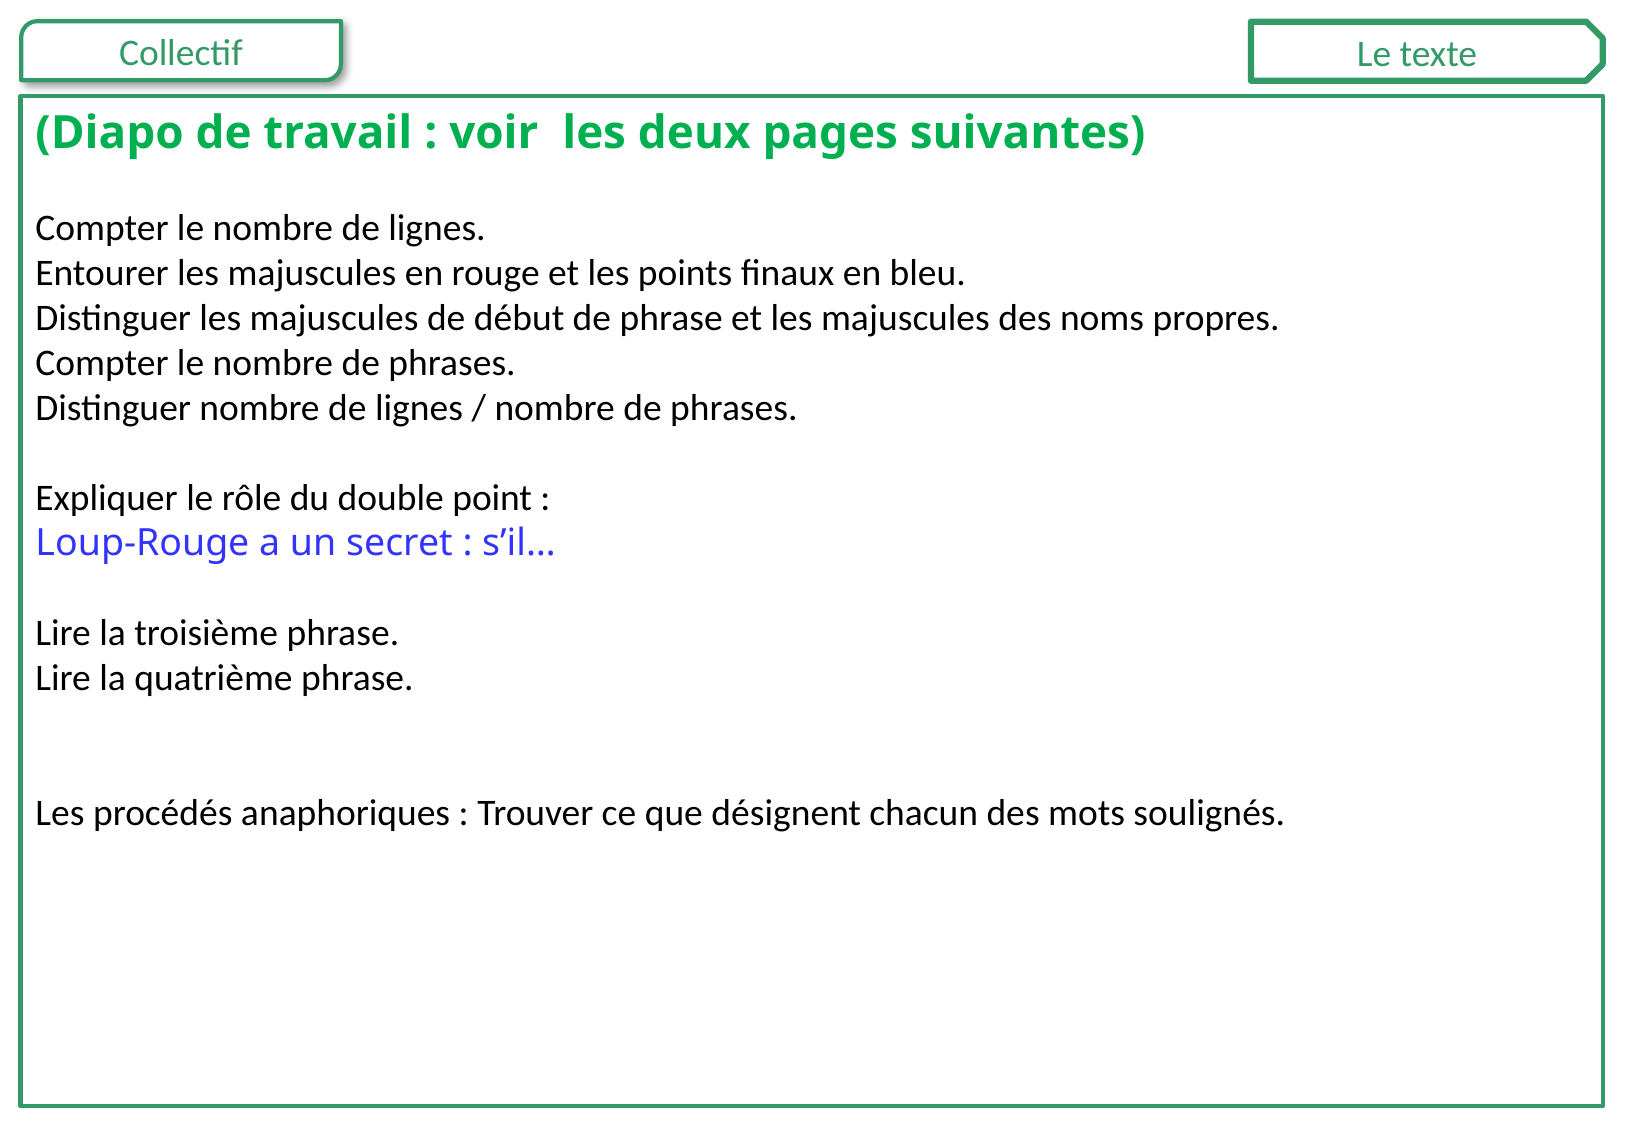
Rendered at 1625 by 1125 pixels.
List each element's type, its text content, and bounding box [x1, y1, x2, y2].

list (Diapo de travail : voir les deux pages suivantes) Compter le nombre de lignes. Entourer les majuscules en rouge et les points finaux en bleu. Distinguer les majuscules de début de phrase et les majuscules des noms propres. Compter le nombre de phrases. Distinguer nombre de lignes / nombre de phrases. Expliquer le rôle du double point : Loup-Rouge a un secret : s’il… Lire la troisième phrase. Lire la quatrième phrase. Les procédés anaphoriques : Trouver ce que désignent chacun des mots soulignés. [18, 94, 1605, 1108]
list Le texte [1250, 21, 1584, 81]
